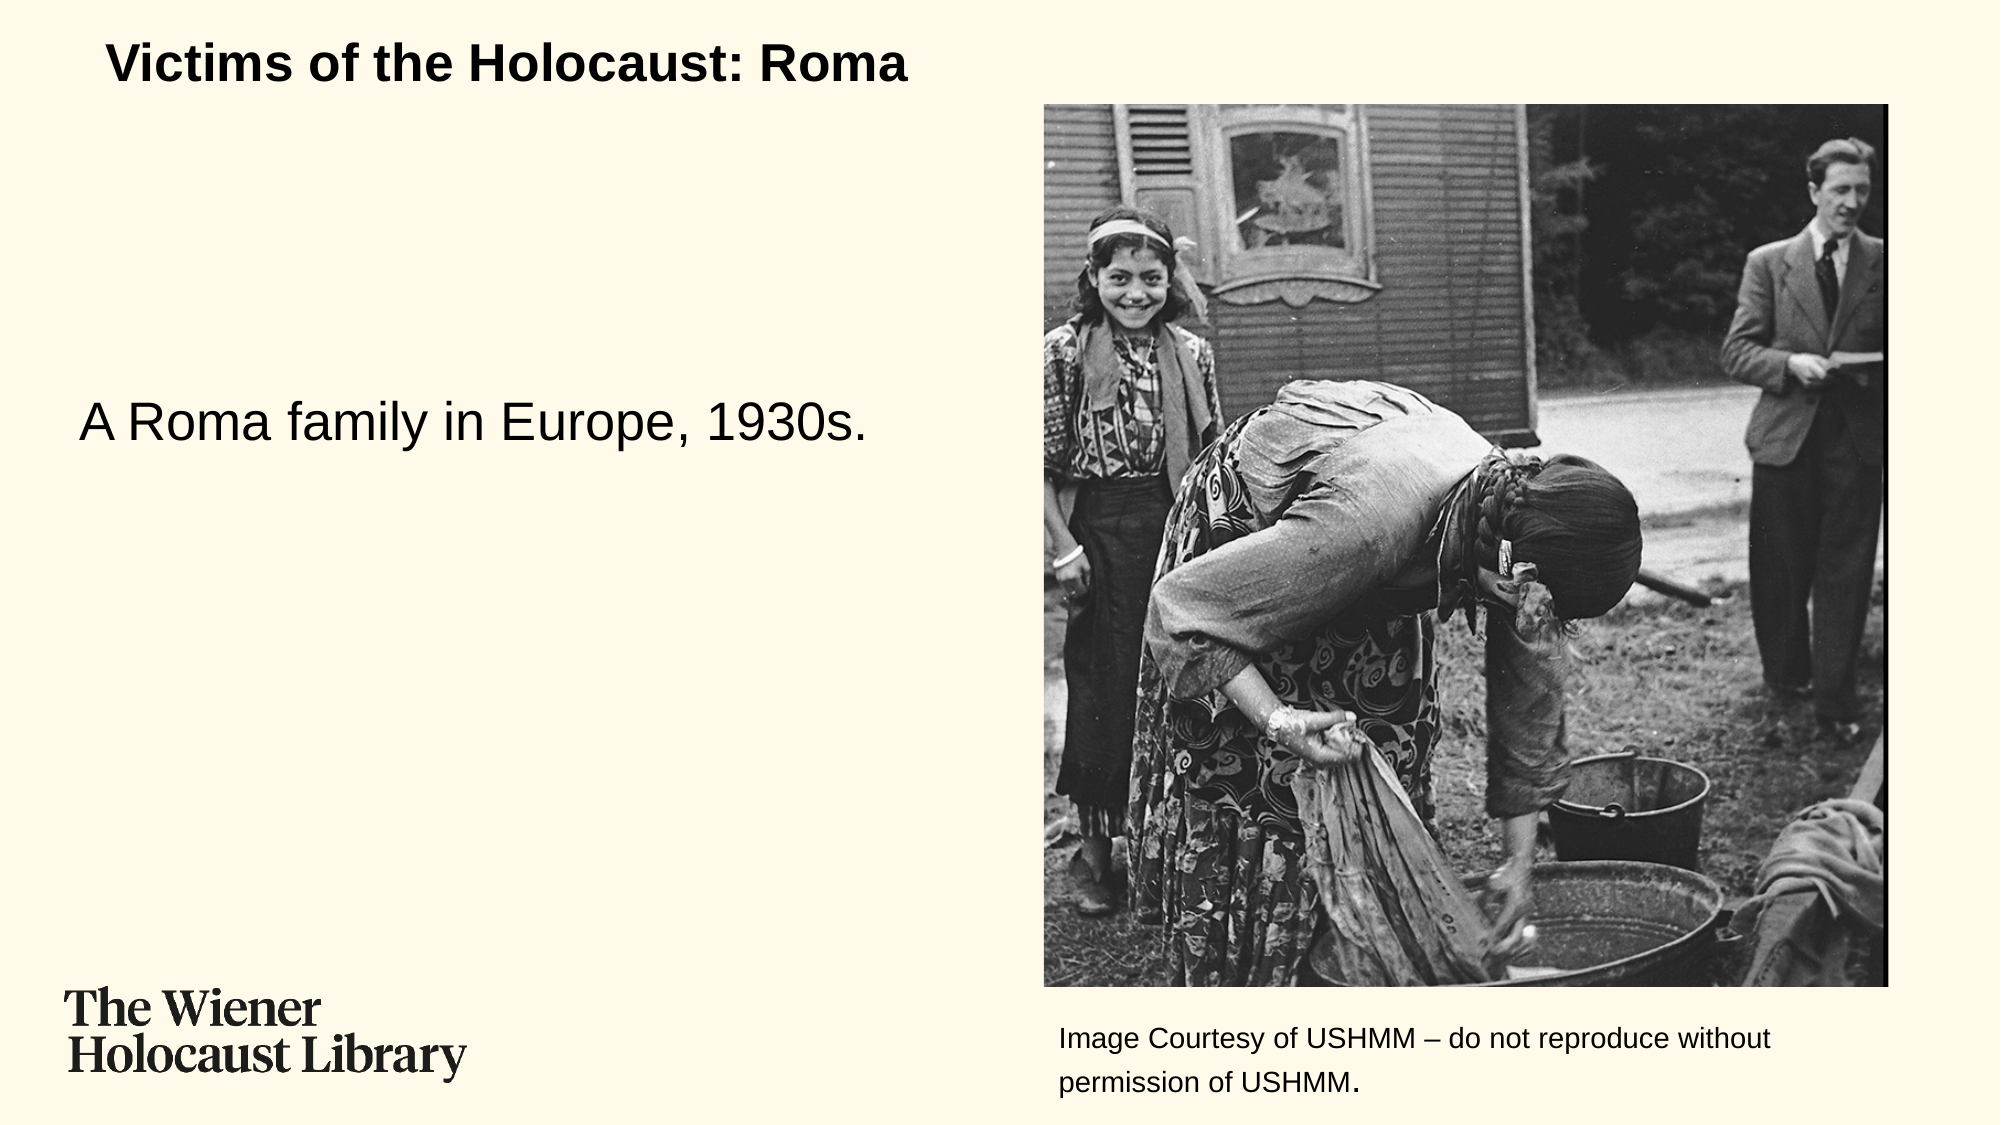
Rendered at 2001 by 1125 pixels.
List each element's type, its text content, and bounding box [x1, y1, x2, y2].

title Victims of the Holocaust: Roma [90, 27, 1202, 101]
list A Roma family in Europe, 1930s. [64, 320, 904, 667]
picture [1043, 104, 1889, 988]
text_box Image Courtesy of USHMM – do not reproduce without permission of USHMM. [1043, 1012, 1904, 1125]
picture [64, 986, 467, 1083]
